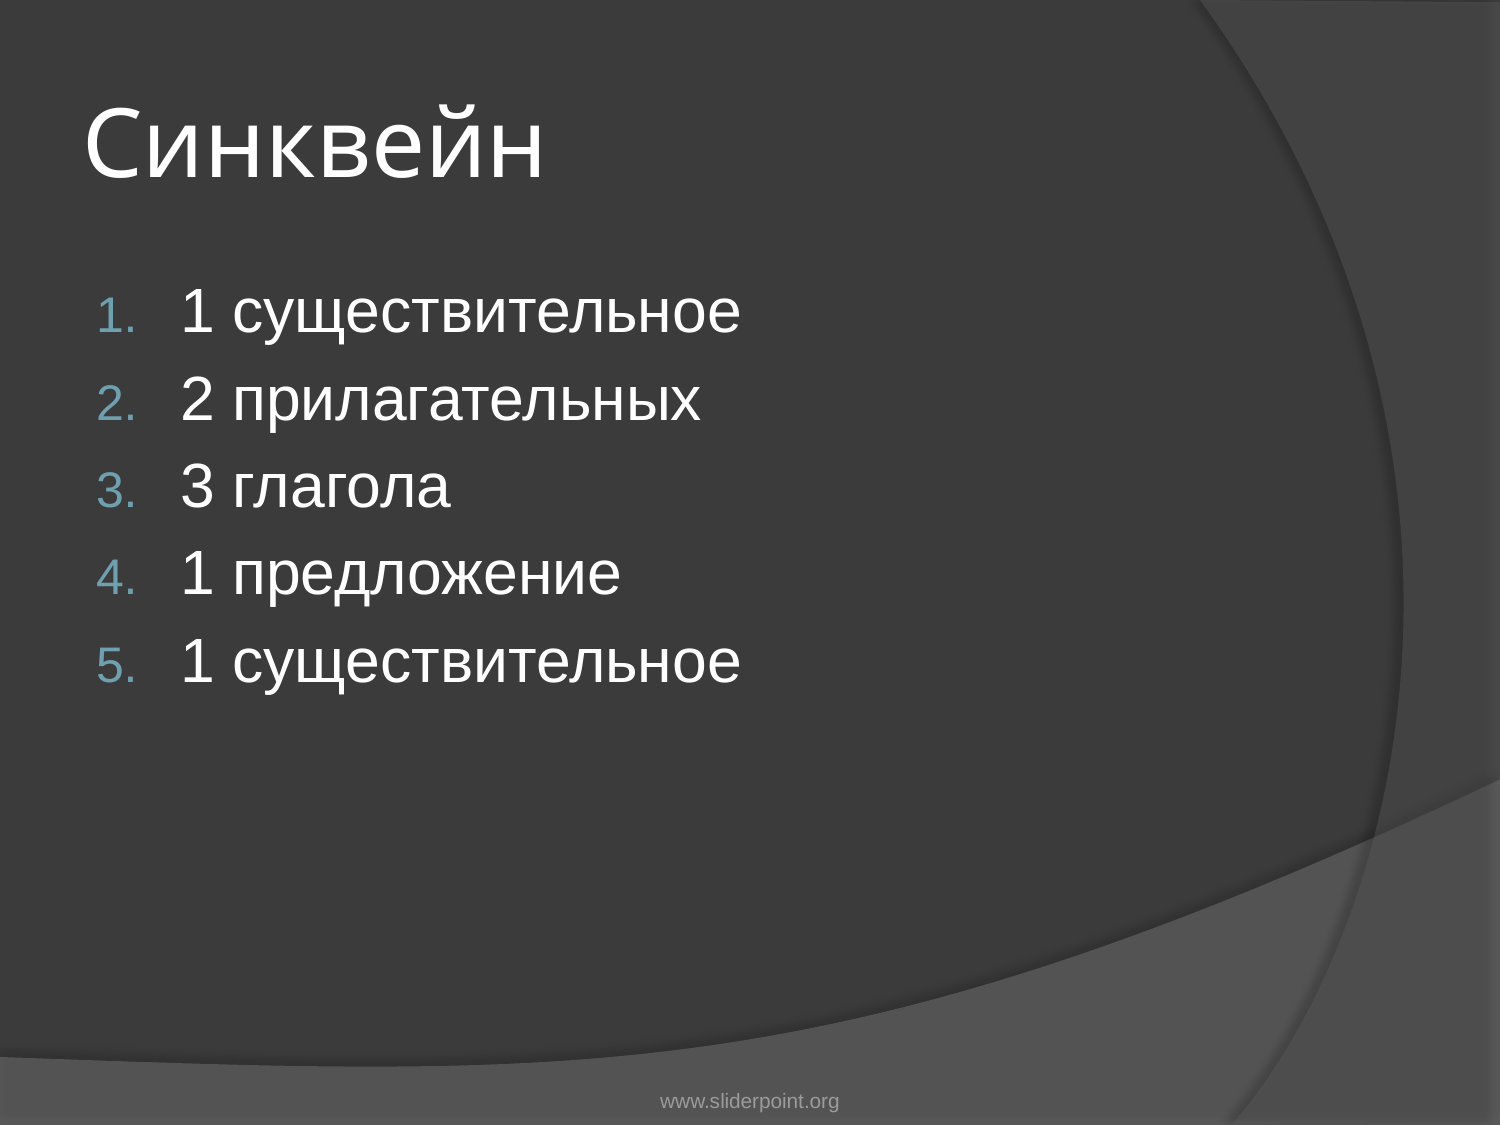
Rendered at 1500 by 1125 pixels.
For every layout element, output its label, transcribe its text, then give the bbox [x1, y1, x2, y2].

title Синквейн [74, 44, 1301, 233]
footer www.sliderpoint.org [512, 1053, 988, 1114]
list 1 существительное 2 прилагательных 3 глагола 1 предложение 1 существительное [74, 262, 1301, 1006]
